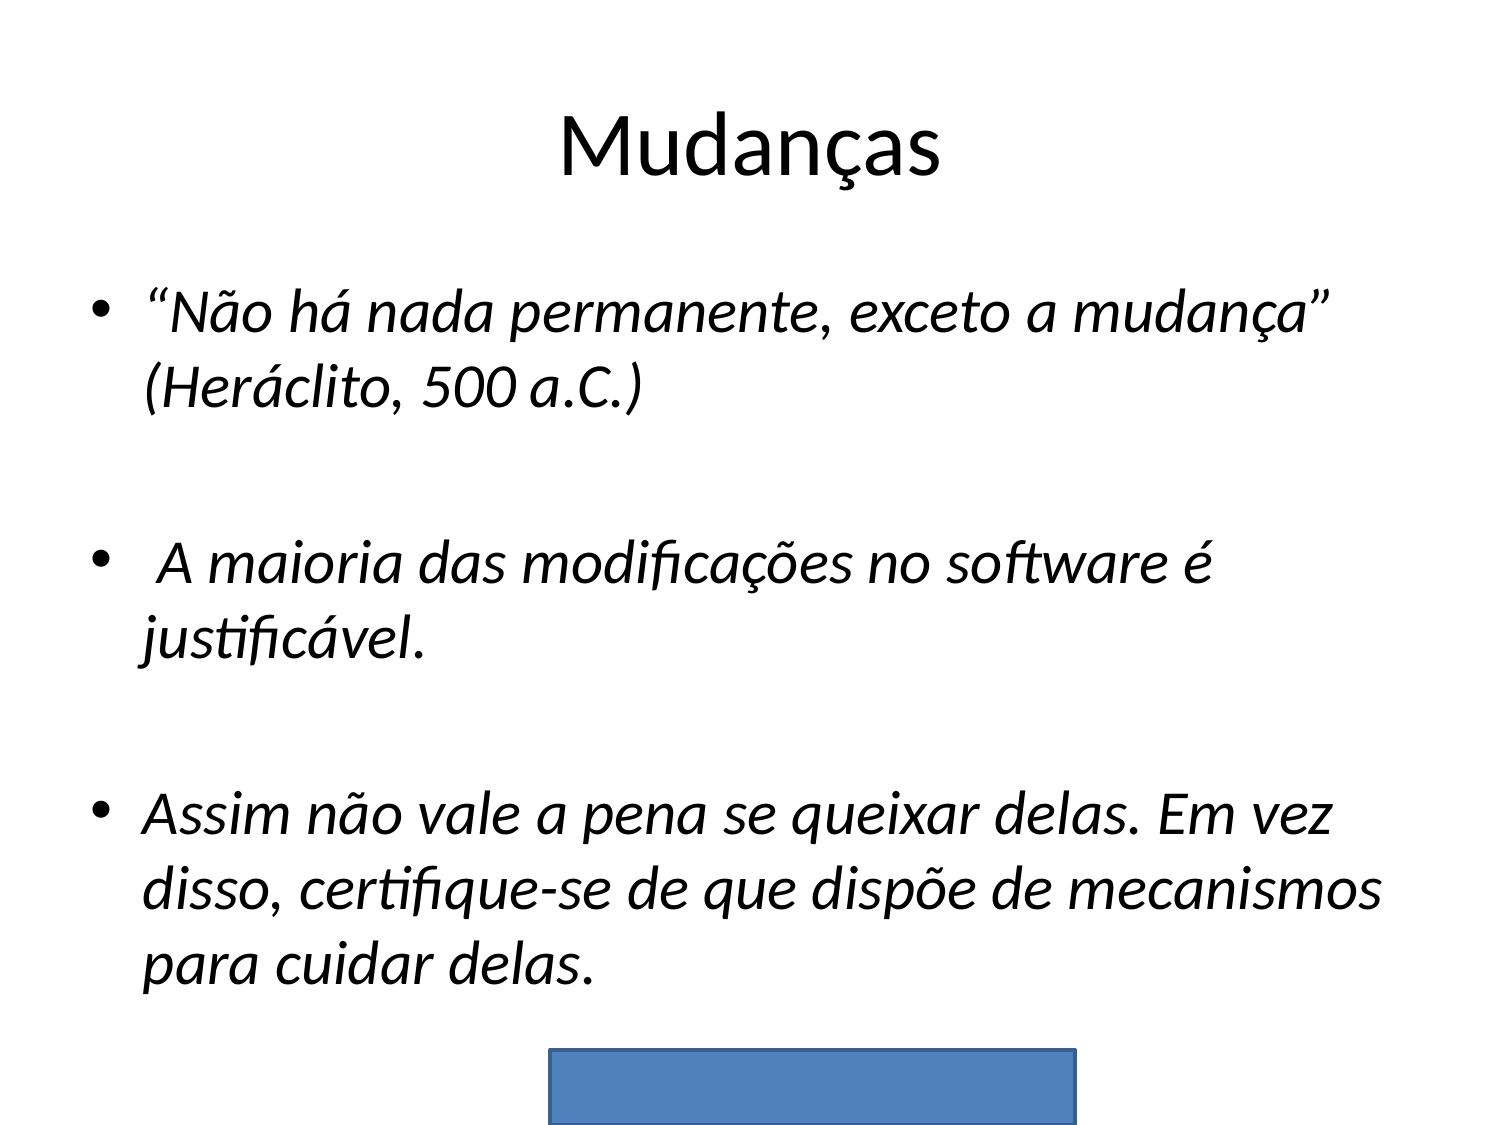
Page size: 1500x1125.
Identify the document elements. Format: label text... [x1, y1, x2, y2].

list “Não há nada permanente, exceto a mudança” (Heráclito, 500 a.C.) A maioria das modificações no software é justificável. Assim não vale a pena se queixar delas. Em vez disso, certifique-se de que dispõe de mecanismos para cuidar delas. [75, 262, 1425, 1005]
text_box [548, 1048, 1077, 1125]
title Mudanças [75, 45, 1425, 233]
